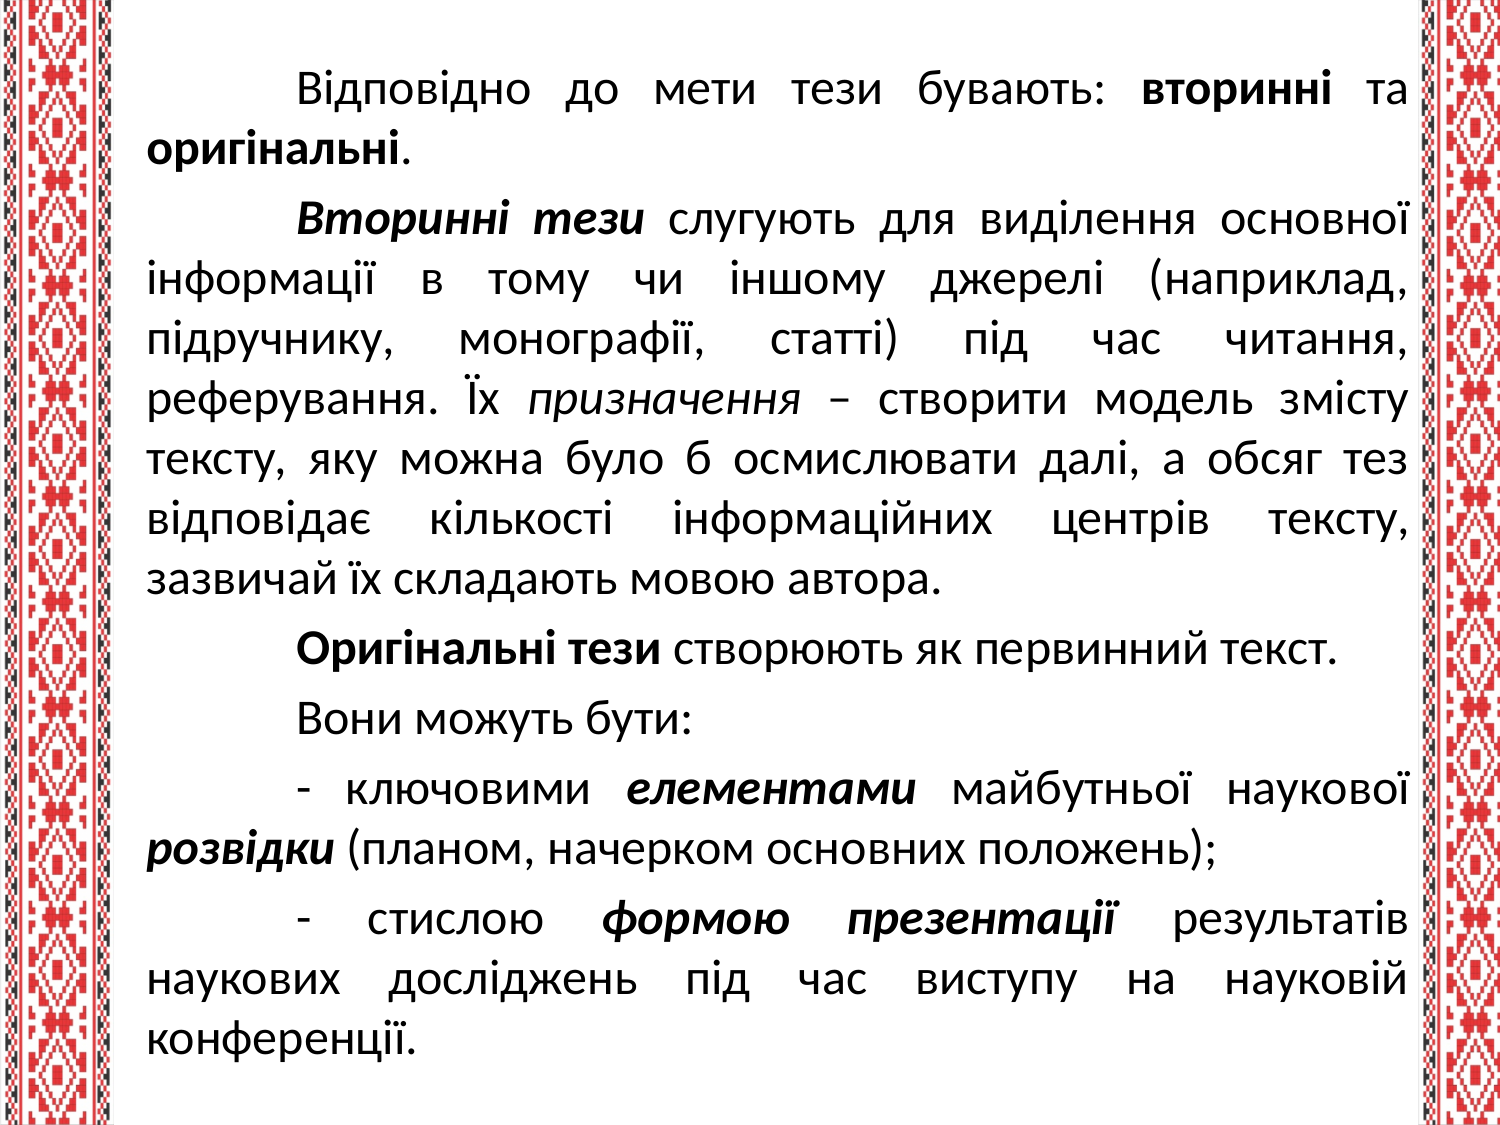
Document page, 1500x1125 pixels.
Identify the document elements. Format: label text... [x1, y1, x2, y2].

picture [911, 1, 1500, 1124]
picture [0, 1, 620, 1124]
list Відповідно до мети тези бувають: вторинні та оригінальні. Вторинні тези слугують для виділення основної інформації в тому чи іншому джерелі (наприклад, підручнику, монографії, статті) під час читання, реферування. Їх призначення – створити модель змісту тексту, яку можна було б осмислювати далі, а обсяг тез відповідає кількості інформаційних центрів тексту, зазвичай їх складають мовою автора. Оригінальні тези створюють як первинний текст. Вони можуть бути: - ключовими елементами майбутньої наукової розвідки (планом, начерком основних положень); - стислою формою презентації результатів наукових досліджень під час виступу на науковій конференції. [114, 46, 1418, 1005]
